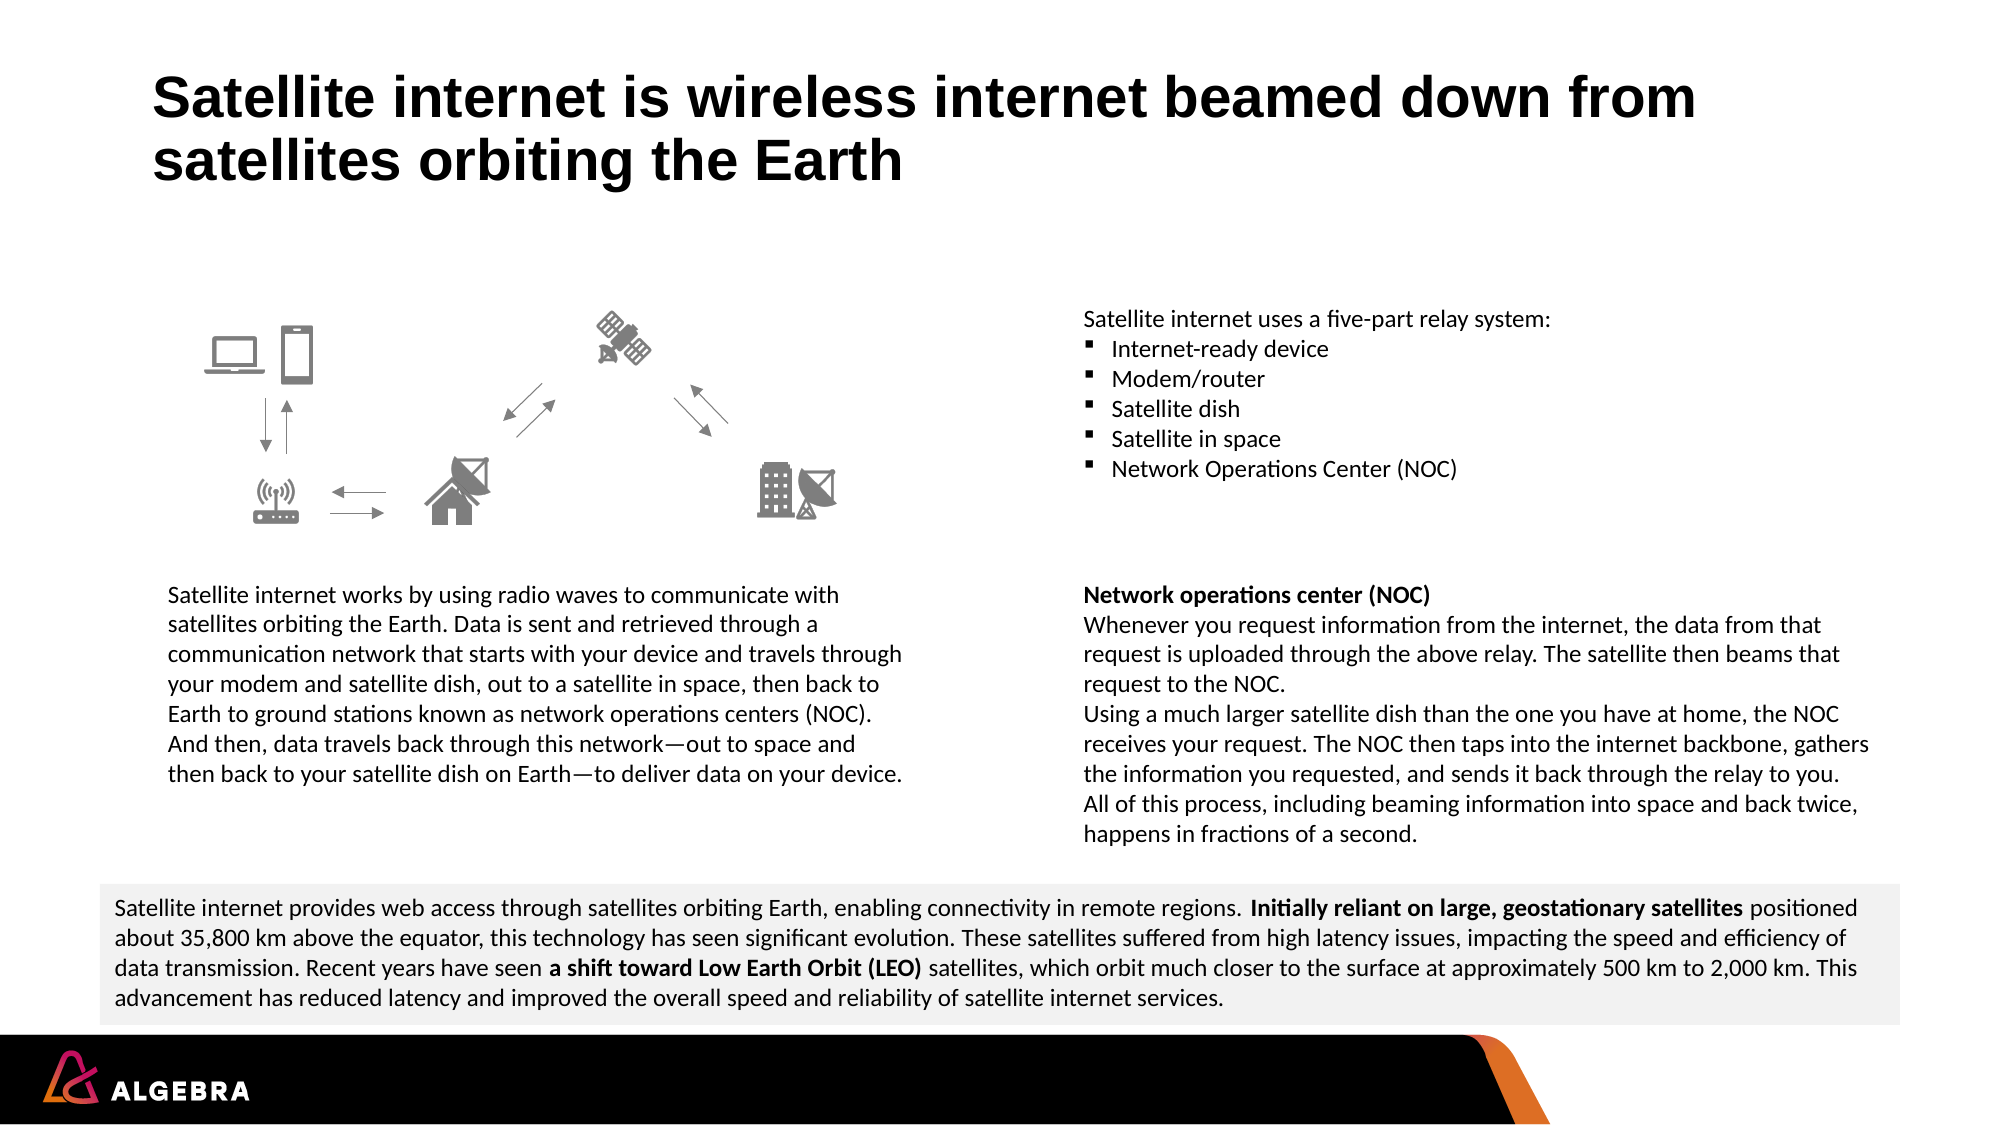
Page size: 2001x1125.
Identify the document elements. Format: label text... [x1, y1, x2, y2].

picture [0, 1034, 1733, 1125]
text_box Network operations center (NOC) Whenever you request information from the internet, the data from that request is uploaded through the above relay. The satellite then beams that request to the NOC. Using a much larger satellite dish than the one you have at home, the NOC receives your request. The NOC then taps into the internet backbone, gathers the information you requested, and sends it back through the relay to you. All of this process, including beaming information into space and back twice, happens in fractions of a second. [1068, 570, 1899, 883]
text_box Satellite internet provides web access through satellites orbiting Earth, enabling connectivity in remote regions. Initially reliant on large, geostationary satellites positioned about 35,800 km above the equator, this technology has seen significant evolution. These satellites suffered from high latency issues, impacting the speed and efficiency of data transmission. Recent years have seen a shift toward Low Earth Orbit (LEO) satellites, which orbit much closer to the surface at approximately 500 km to 2,000 km. This advancement has reduced latency and improved the overall speed and reliability of satellite internet services. [99, 883, 1901, 1026]
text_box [202, 308, 848, 533]
title Satellite internet is wireless internet beamed down from satellites orbiting the Earth [137, 59, 1863, 278]
text_box Satellite internet works by using radio waves to communicate with satellites orbiting the Earth. Data is sent and retrieved through a communication network that starts with your device and travels through your modem and satellite dish, out to a satellite in space, then back to Earth to ground stations known as network operations centers (NOC). And then, data travels back through this network—out to space and then back to your satellite dish on Earth—to deliver data on your device. [152, 570, 923, 862]
text_box Satellite internet uses a five-part relay system: Internet-ready device Modem/router Satellite dish Satellite in space Network Operations Center (NOC) [1068, 295, 1899, 563]
